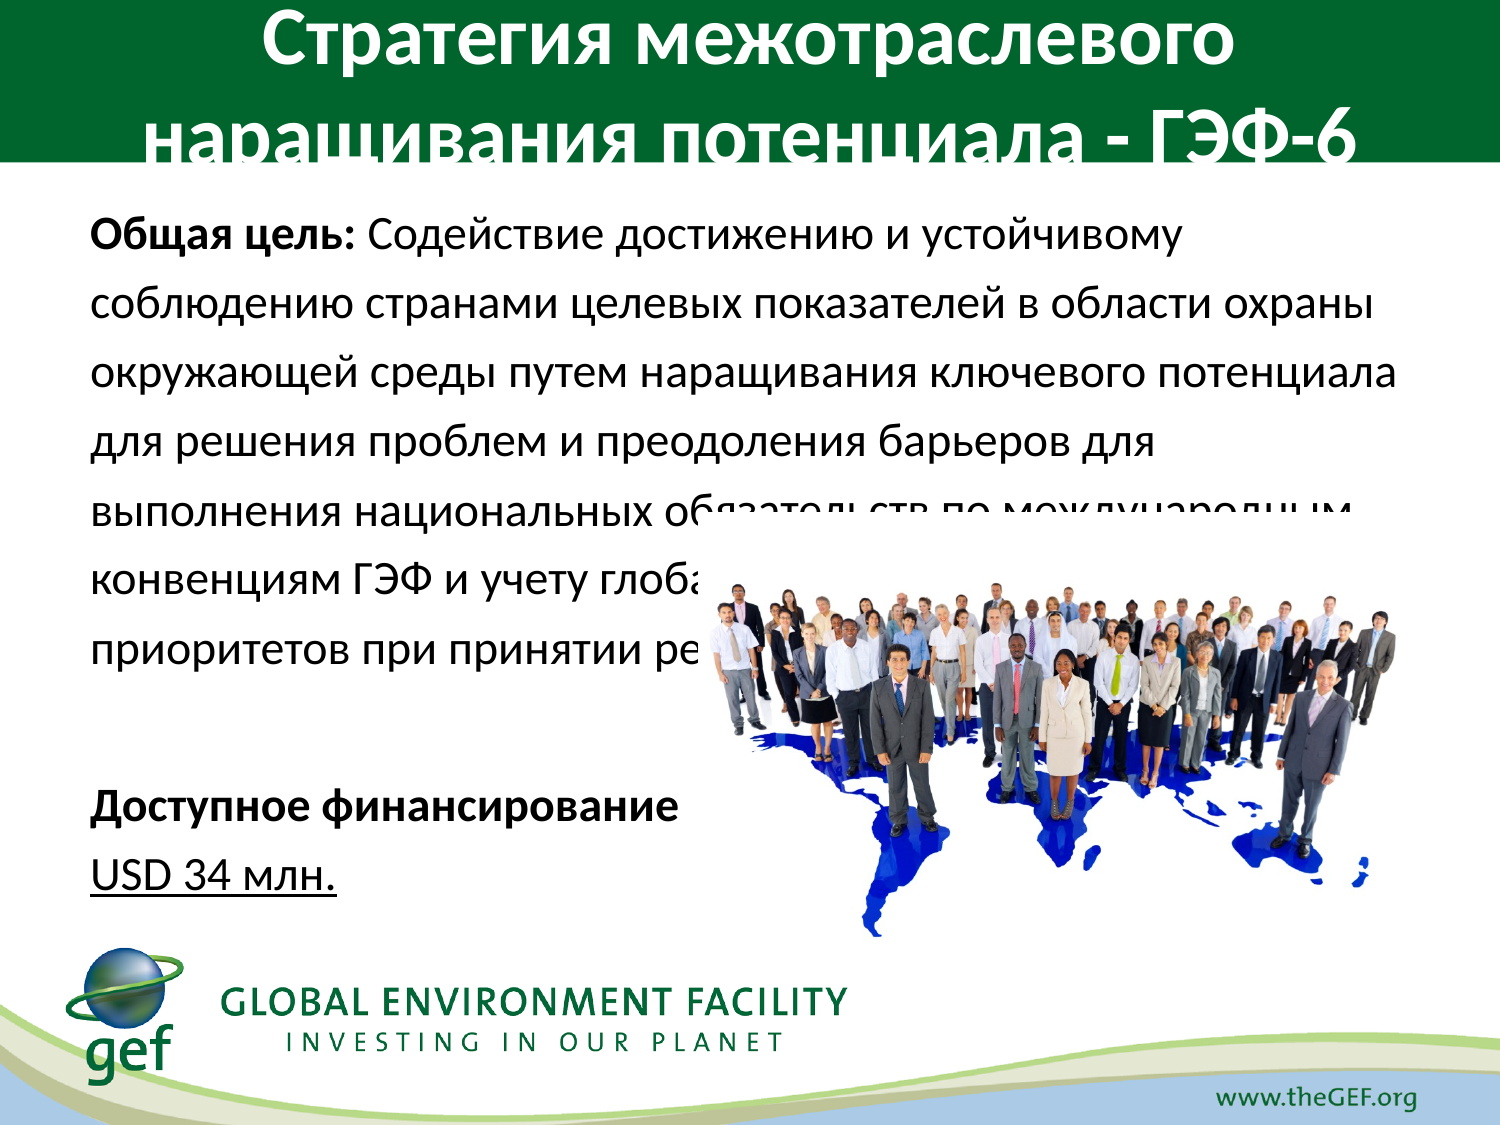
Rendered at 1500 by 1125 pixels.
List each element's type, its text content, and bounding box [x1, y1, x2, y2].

list Общая цель: Содействие достижению и устойчивому соблюдению странами целевых показателей в области охраны окружающей среды путем наращивания ключевого потенциала для решения проблем и преодоления барьеров для выполнения национальных обязательств по международным конвенциям ГЭФ и учету глобальных экологических приоритетов при принятии решений на национальном уровне. Доступное финансирование USD 34 млн. [75, 182, 1425, 925]
picture [0, 512, 1500, 1125]
text_box Стратегия межотраслевого наращивания потенциала - ГЭФ-6 [0, 0, 1500, 163]
